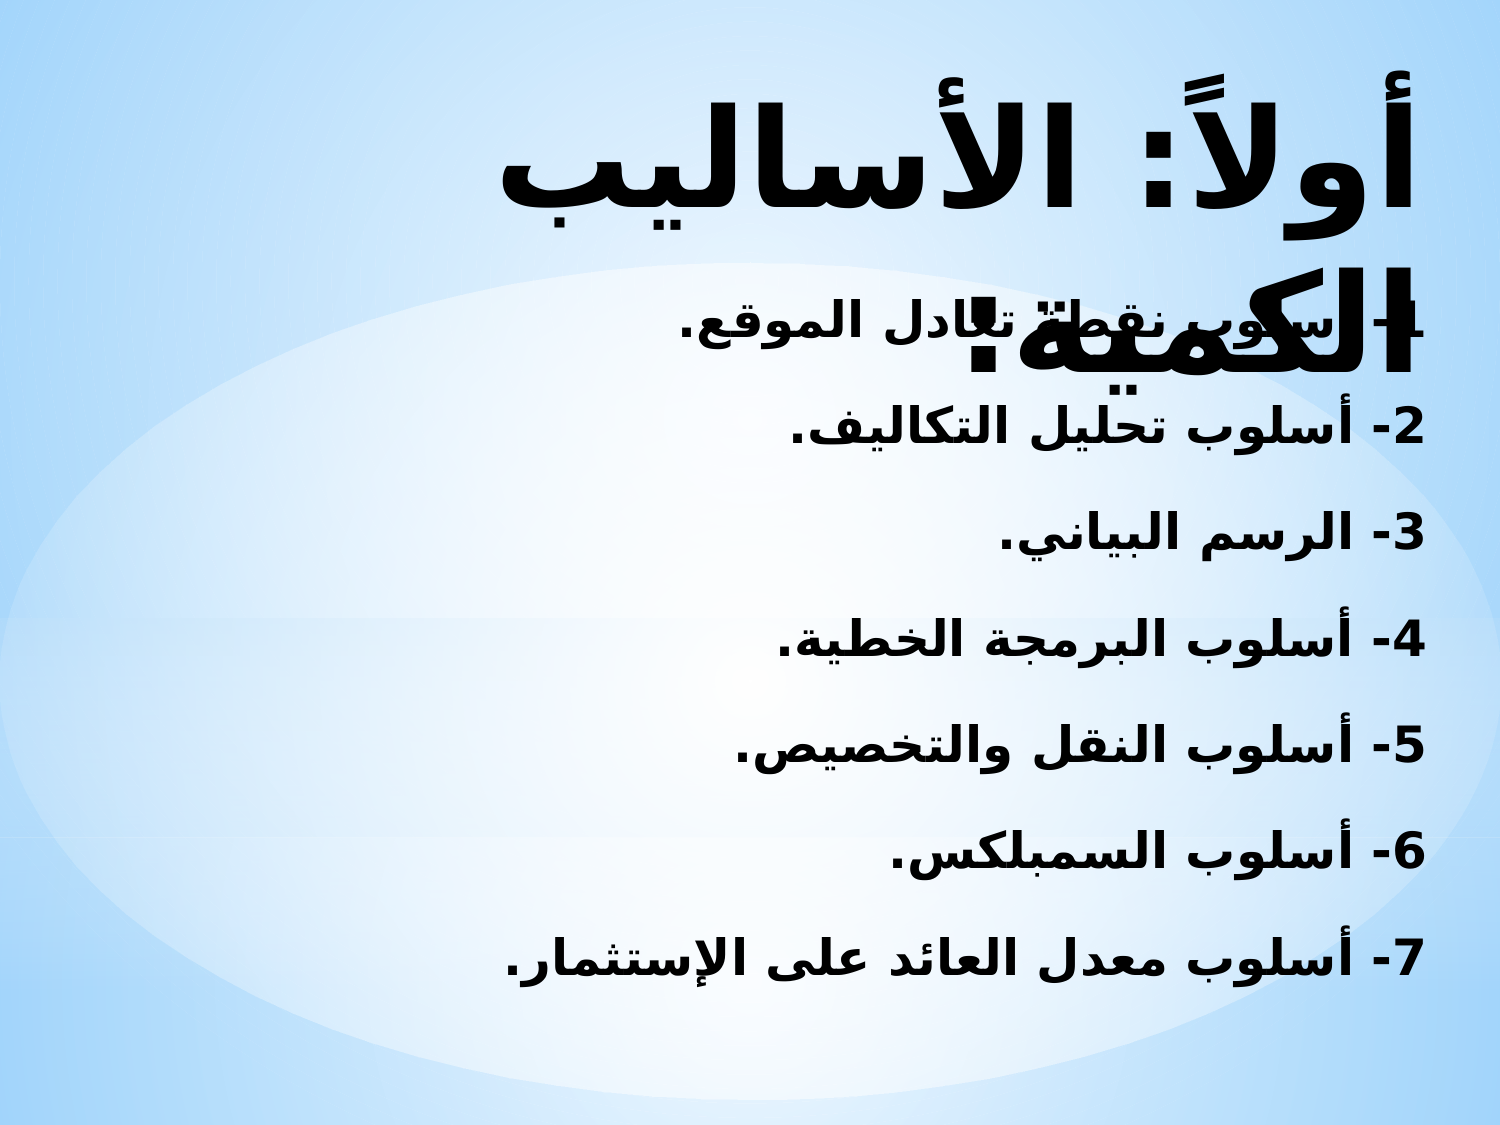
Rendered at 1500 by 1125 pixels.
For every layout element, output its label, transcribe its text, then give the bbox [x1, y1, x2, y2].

title أولاً: الأساليب الكمية: [50, 62, 1438, 249]
list 1- أسلوب نقطة تعادل الموقع. 2- أسلوب تحليل التكاليف. 3- الرسم البياني. 4- أسلوب البرمجة الخطية. 5- أسلوب النقل والتخصيص. 6- أسلوب السمبلكس. 7- أسلوب معدل العائد على الإستثمار. [37, 249, 1450, 1025]
